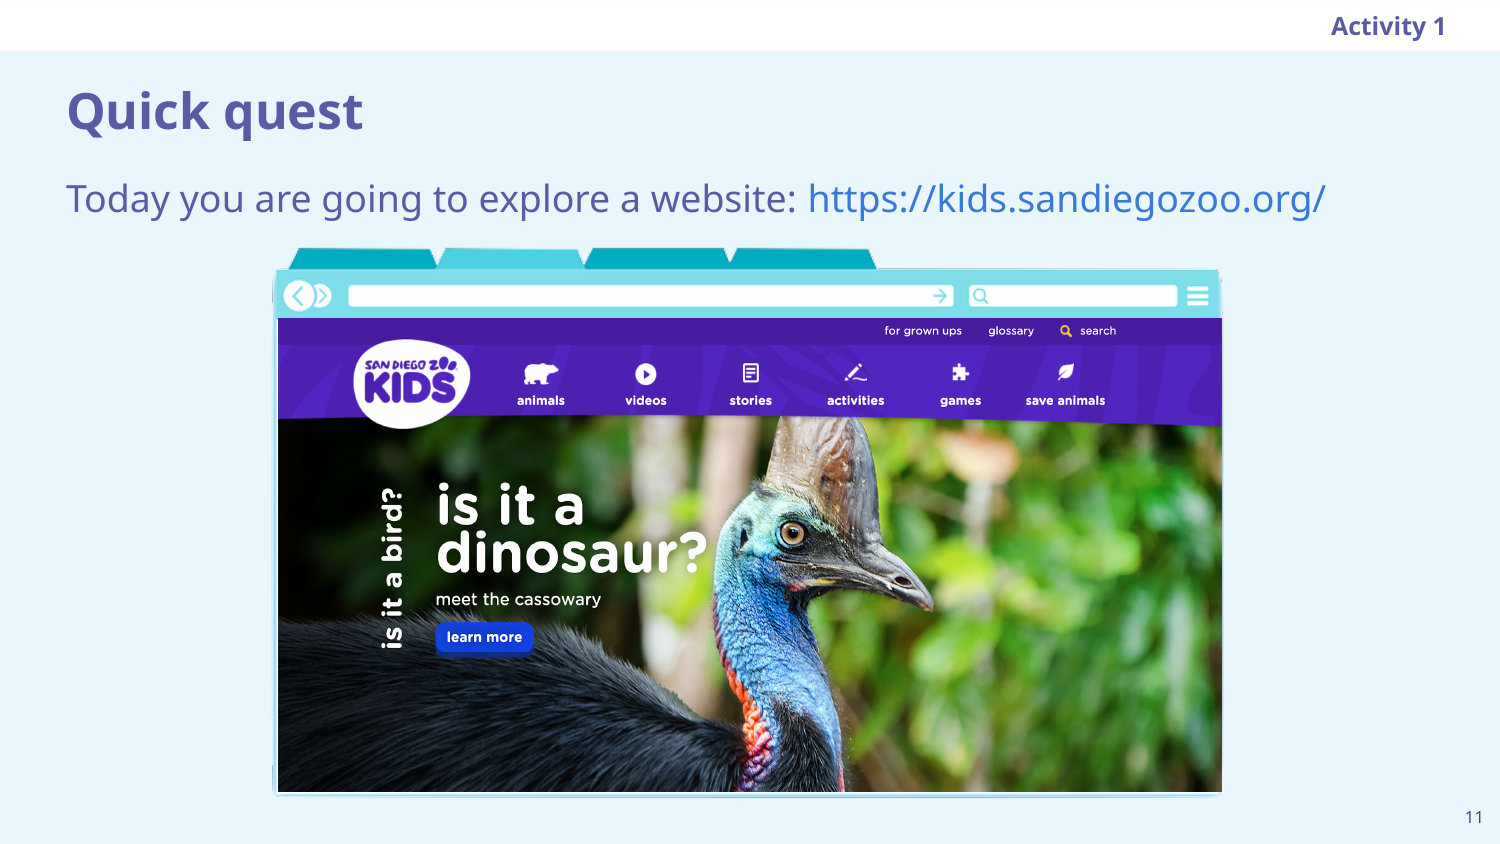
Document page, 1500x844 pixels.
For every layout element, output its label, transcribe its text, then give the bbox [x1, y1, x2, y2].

subtitle Activity 1 [862, 0, 1448, 52]
slide_number ‹#› [1448, 792, 1500, 844]
list Today you are going to explore a website: https://kids.sandiegozoo.org/ [51, 152, 1449, 793]
title Quick quest [51, 52, 1449, 152]
picture [178, 202, 1321, 844]
